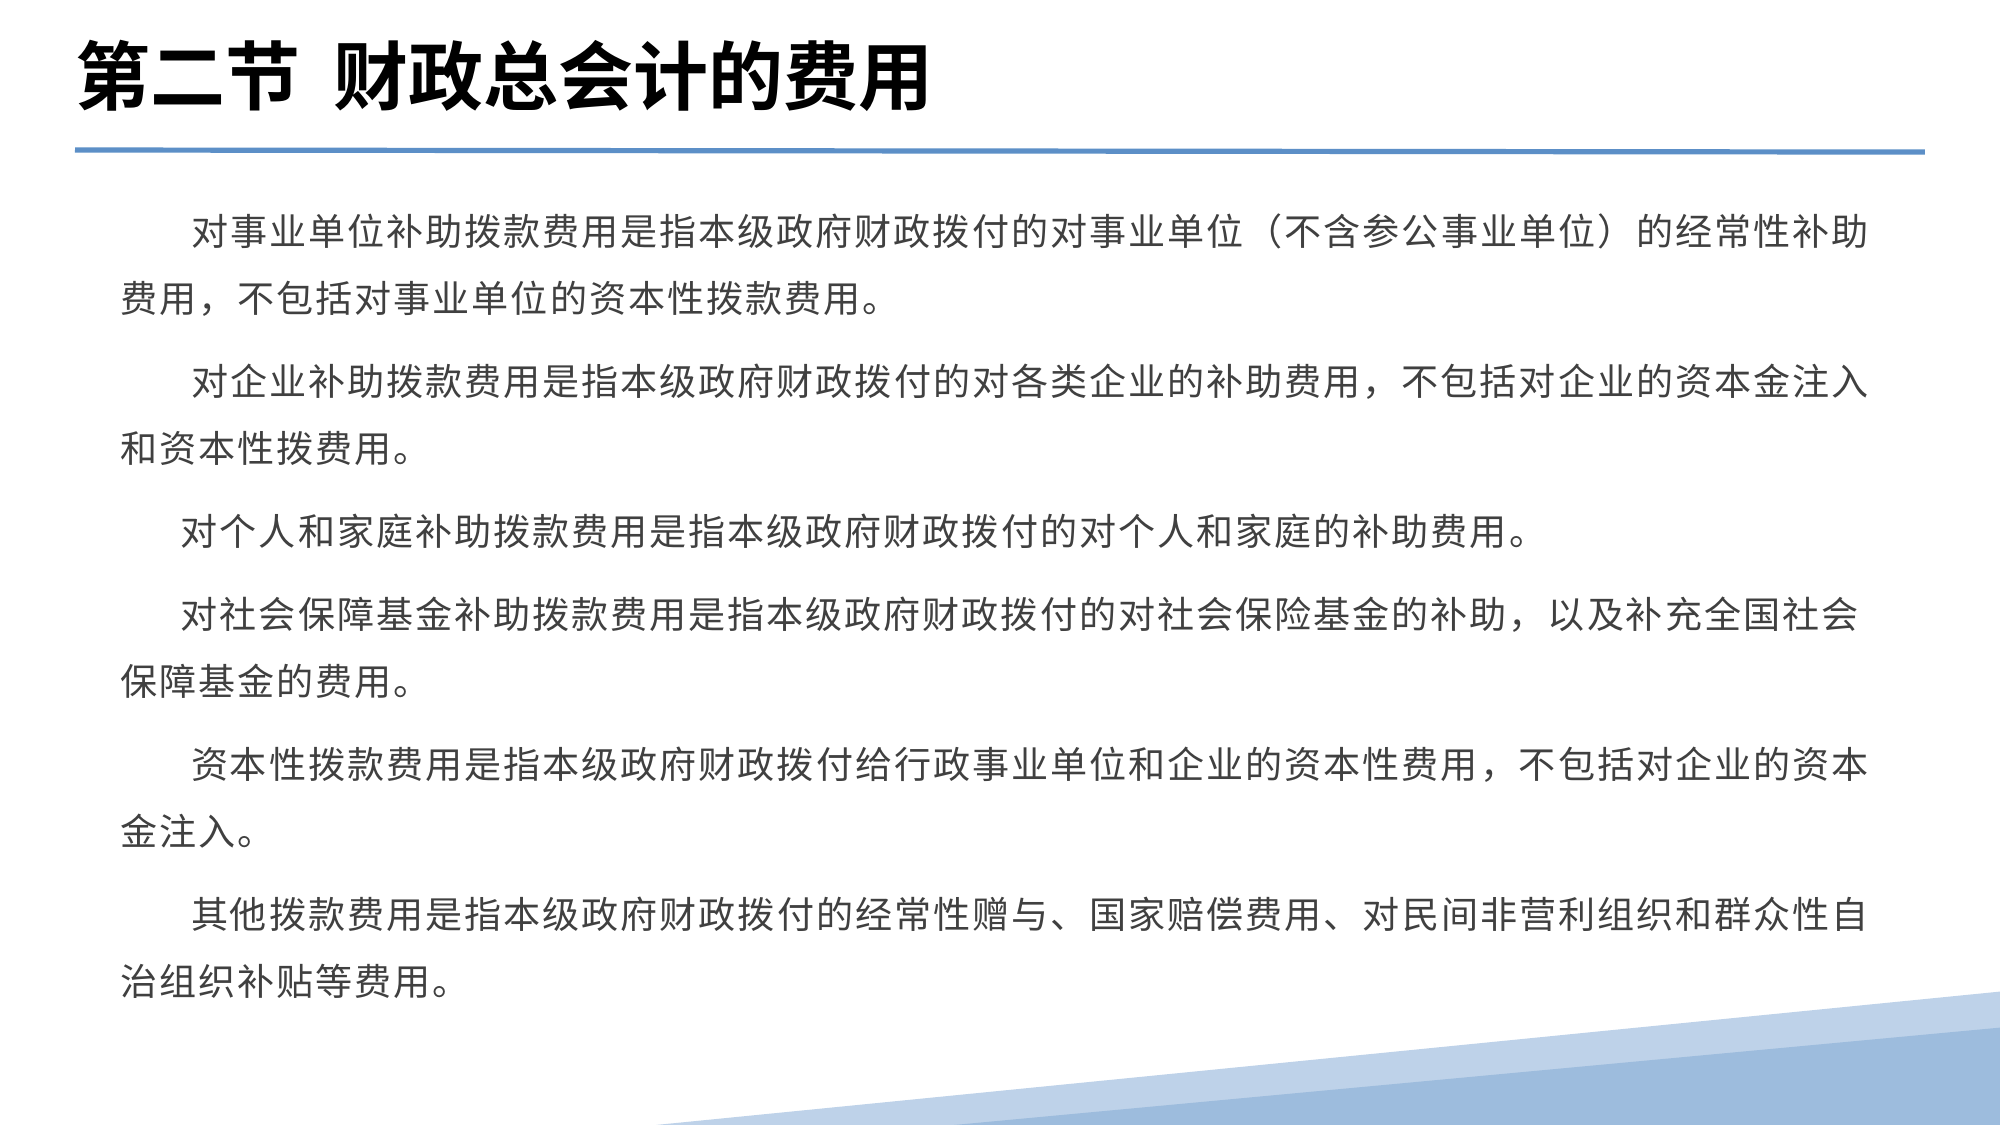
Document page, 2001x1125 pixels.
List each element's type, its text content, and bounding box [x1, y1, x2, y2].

text_box 对事业单位补助拨款费用是指本级政府财政拨付的对事业单位（不含参公事业单位）的经常性补助费用，不包括对事业单位的资本性拨款费用。 对企业补助拨款费用是指本级政府财政拨付的对各类企业的补助费用，不包括对企业的资本金注入和资本性拨费用。 对个人和家庭补助拨款费用是指本级政府财政拨付的对个人和家庭的补助费用。 对社会保障基金补助拨款费用是指本级政府财政拨付的对社会保险基金的补助，以及补充全国社会保障基金的费用。 资本性拨款费用是指本级政府财政拨付给行政事业单位和企业的资本性费用，不包括对企业的资本金注入。 其他拨款费用是指本级政府财政拨付的经常性赠与、国家赔偿费用、对民间非营利组织和群众性自治组织补贴等费用。 [110, 180, 1899, 1008]
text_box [656, 991, 2000, 1125]
text_box 第二节 财政总会计的费用 [75, 24, 1925, 125]
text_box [74, 149, 1925, 153]
